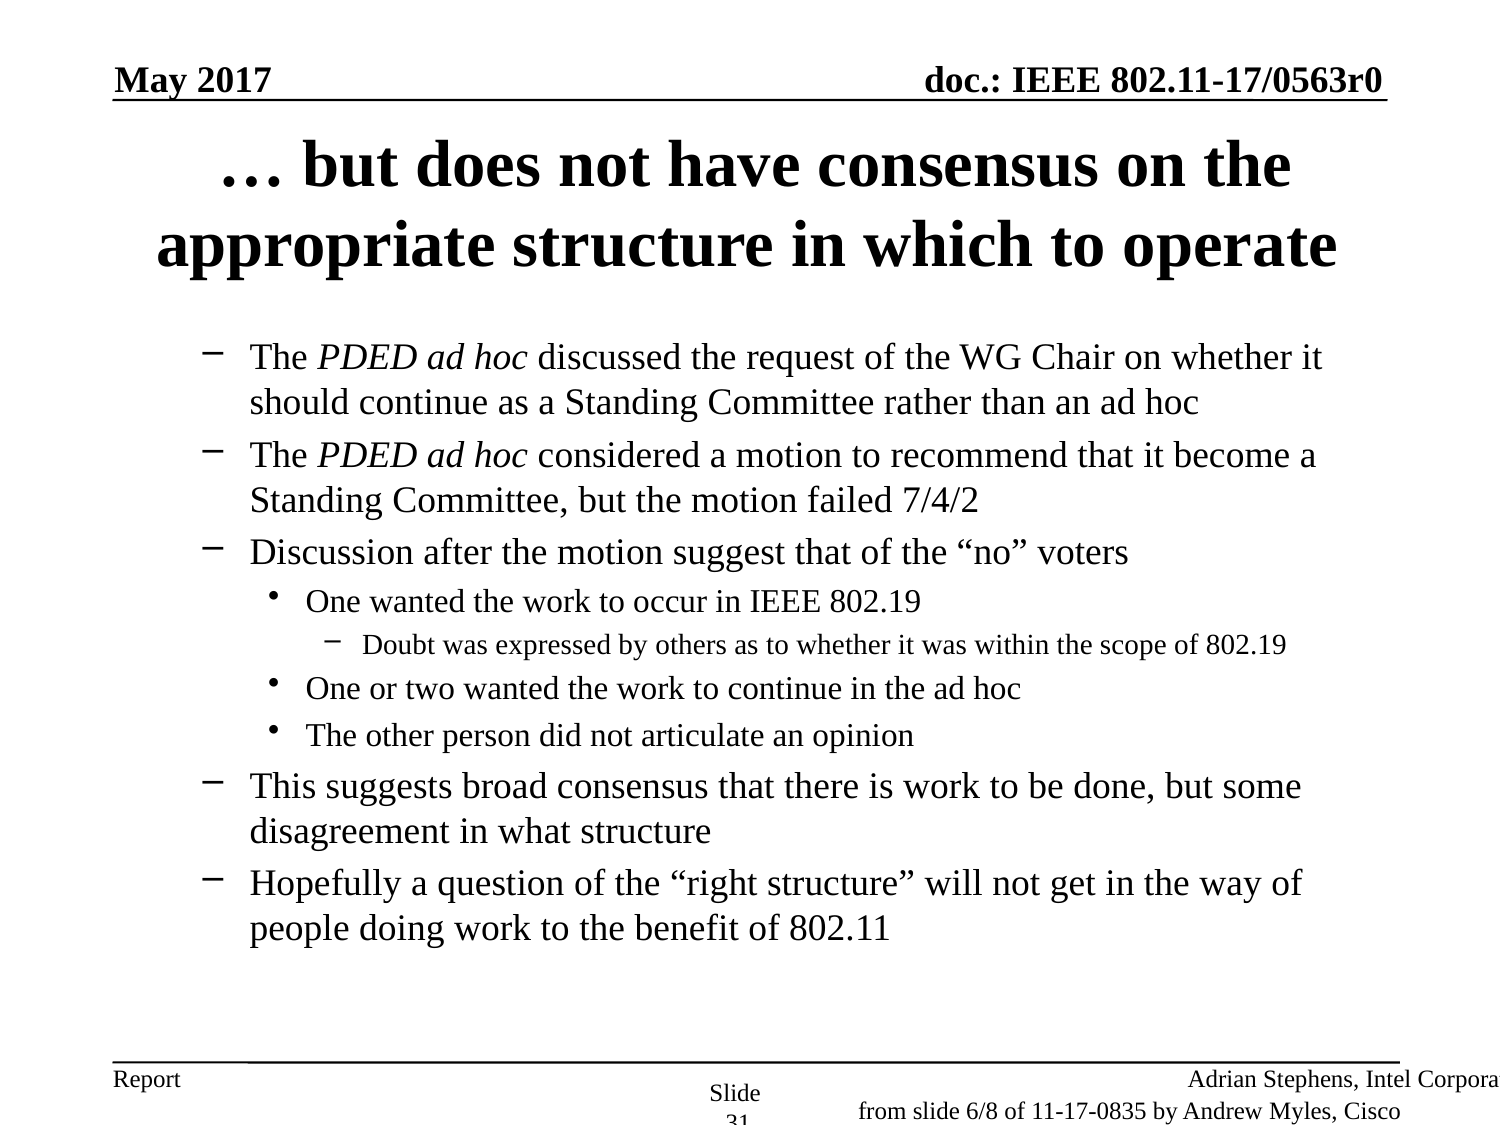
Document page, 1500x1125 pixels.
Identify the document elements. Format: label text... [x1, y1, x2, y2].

text_box from slide 6/8 of 11-17-0835 by Andrew Myles, Cisco [343, 1087, 1417, 1125]
text_box Adrian Stephens, Intel Corporation [1187, 1062, 1500, 1093]
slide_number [114, 54, 374, 101]
list The PDED ad hoc discussed the request of the WG Chair on whether it should continue as a Standing Committee rather than an ad hoc The PDED ad hoc considered a motion to recommend that it become a Standing Committee, but the motion failed 7/4/2 Discussion after the motion suggest that of the “no” voters One wanted the work to occur in IEEE 802.19 Doubt was expressed by others as to whether it was within the scope of 802.19 One or two wanted the work to continue in the ad hoc The other person did not articulate an opinion This suggests broad consensus that there is work to be done, but some disagreement in what structure Hopefully a question of the “right structure” will not get in the way of people doing work to the benefit of 802.11 [112, 324, 1388, 1000]
title … but does not have consensus on the appropriate structure in which to operate [112, 112, 1400, 288]
slide_number Slide 31 [699, 1076, 777, 1087]
